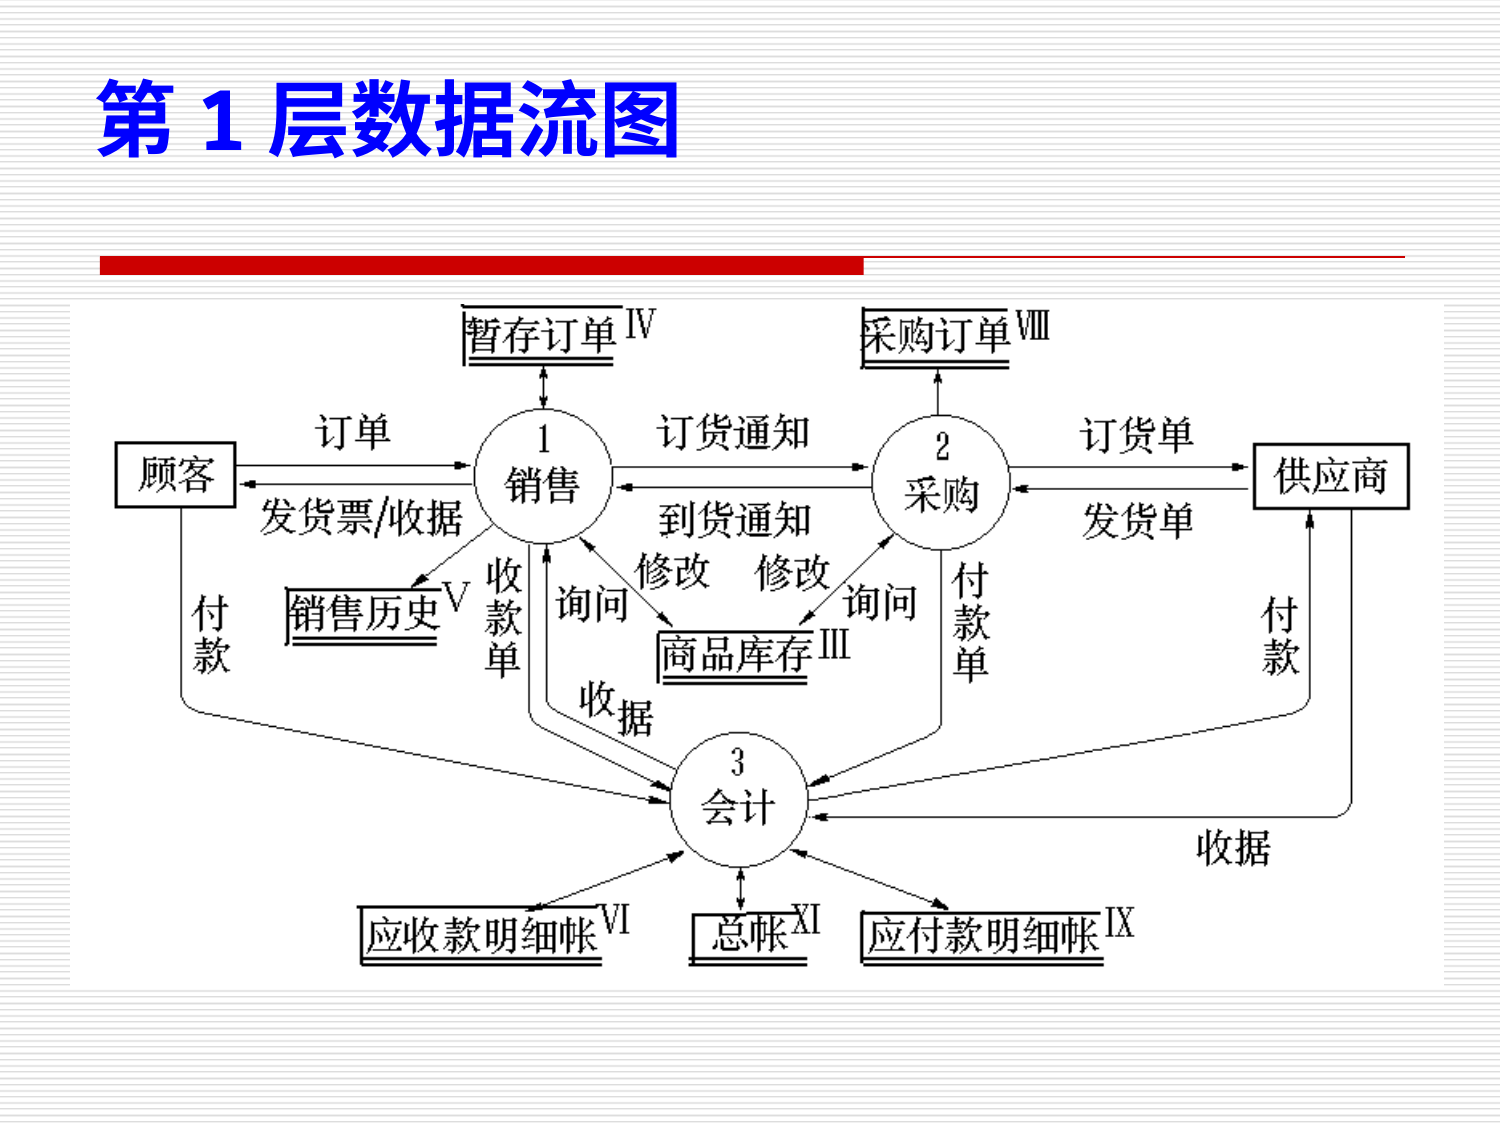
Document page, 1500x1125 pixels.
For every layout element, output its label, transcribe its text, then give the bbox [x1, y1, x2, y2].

picture [0, 0, 1500, 1125]
text_box 第1层数据流图 [79, 23, 1430, 212]
